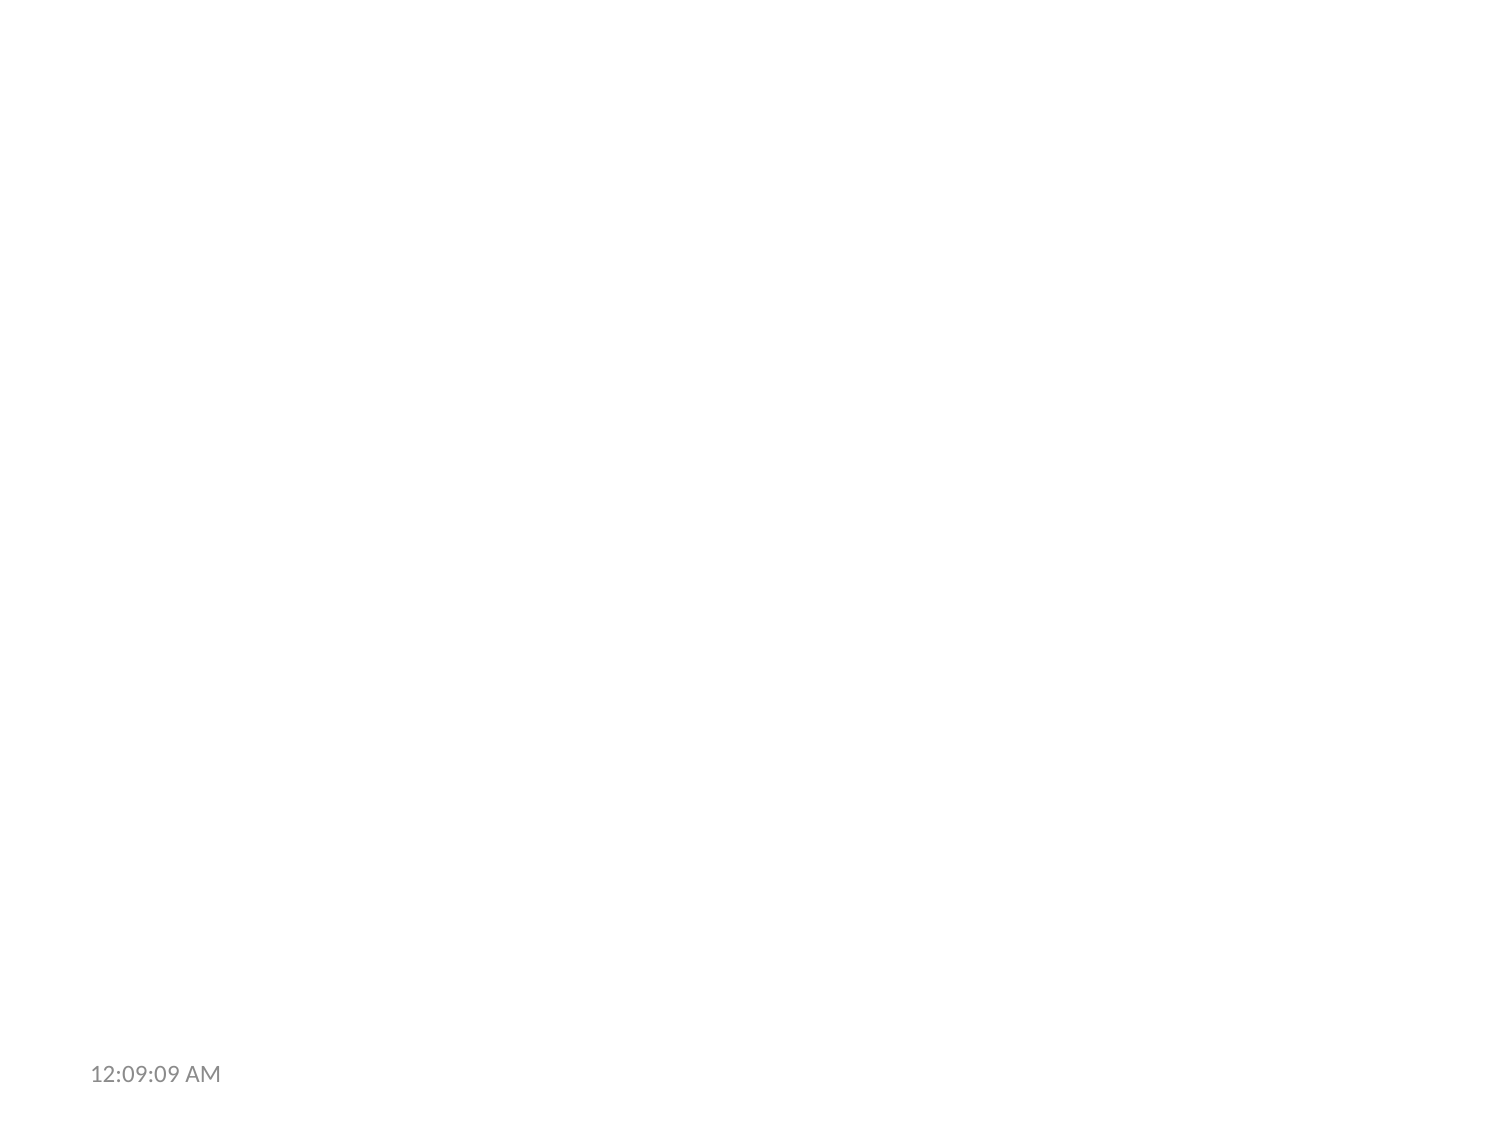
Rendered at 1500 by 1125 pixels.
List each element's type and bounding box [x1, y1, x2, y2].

slide_number [75, 1042, 425, 1103]
